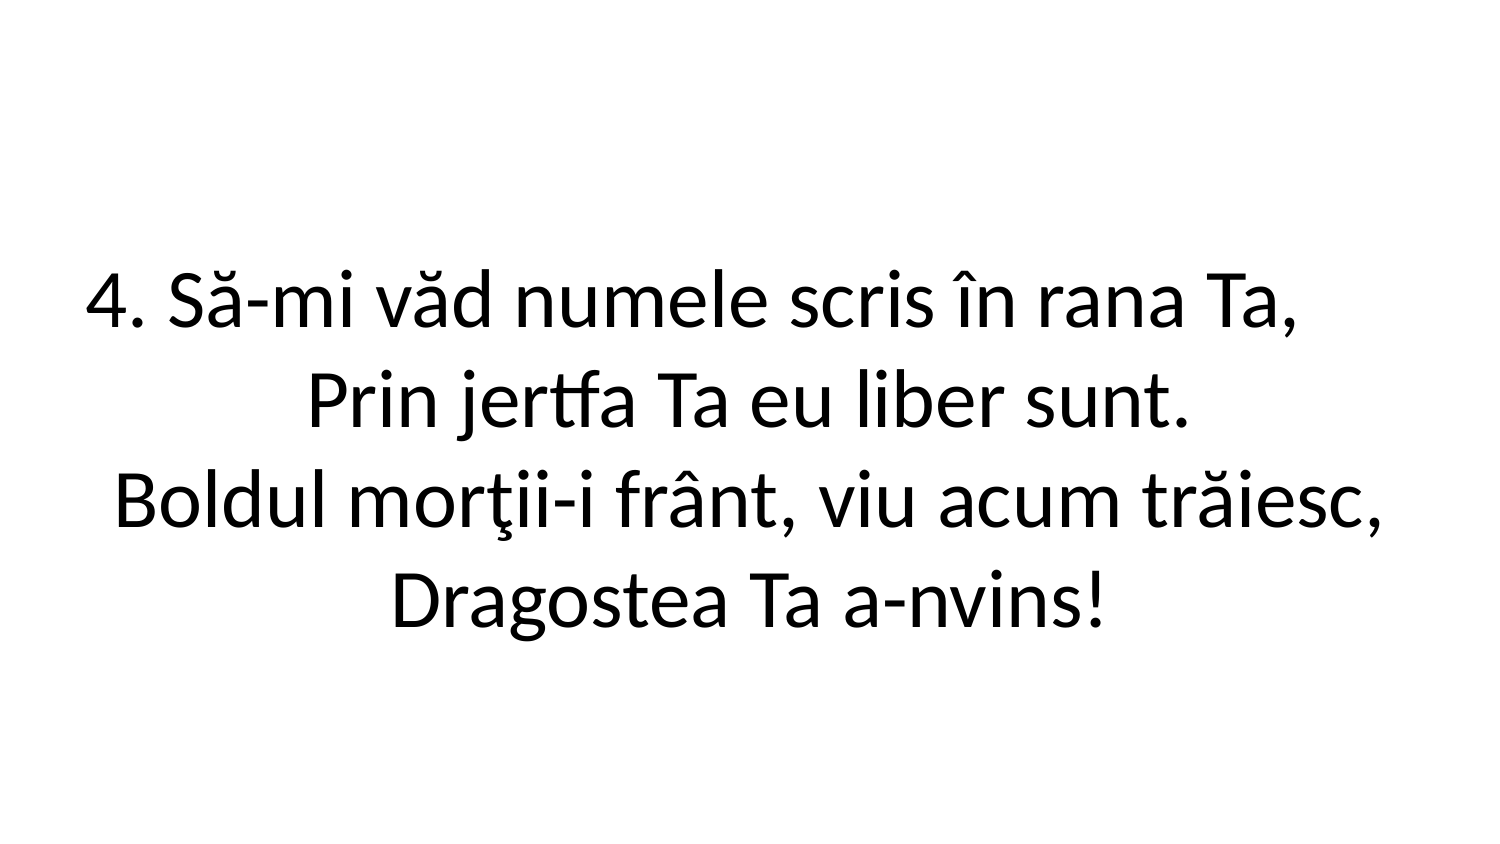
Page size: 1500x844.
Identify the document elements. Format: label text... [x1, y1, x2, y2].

text_box 4. Să-mi văd numele scris în rana Ta, Prin jertfa Ta eu liber sunt. Boldul morţii-i frânt, viu acum trăiesc, Dragostea Ta a-nvins! [70, 192, 1430, 652]
